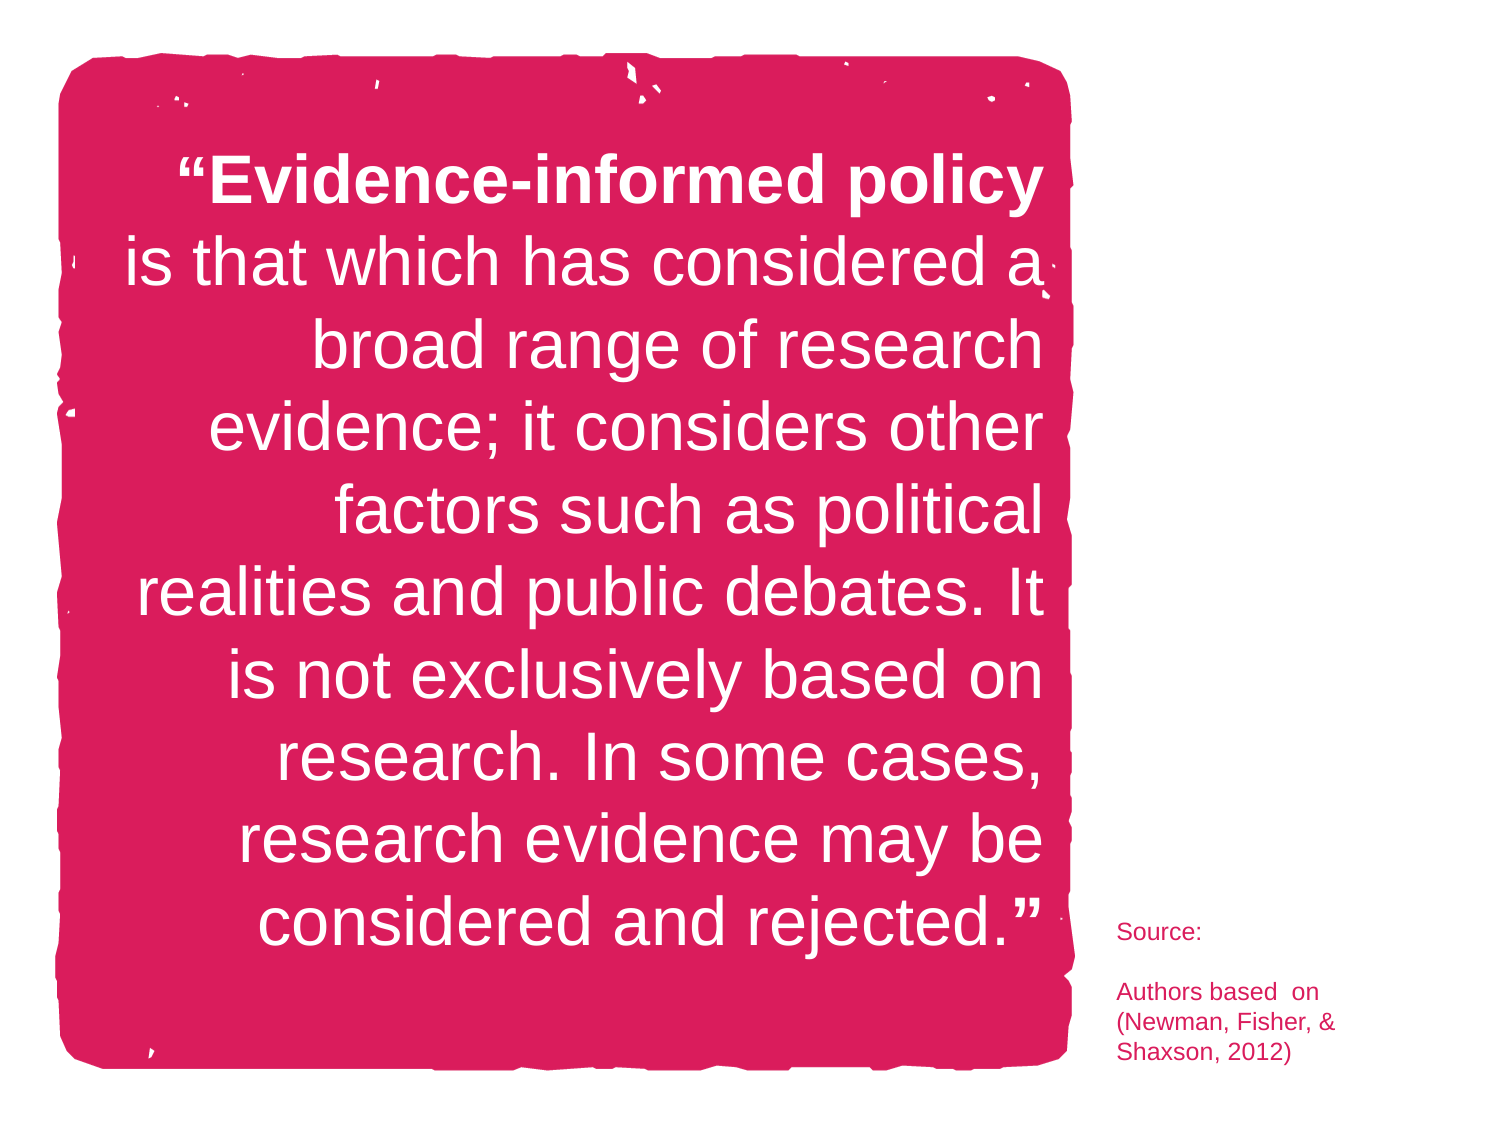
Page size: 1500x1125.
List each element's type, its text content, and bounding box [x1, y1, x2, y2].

picture [0, 0, 1500, 1125]
title “Evidence-informed policy is that which has considered a broad range of research evidence; it considers other factors such as political realities and public debates. It is not exclusively based on research. In some cases, research evidence may be considered and rejected.” [123, 134, 1046, 1047]
text_box Source: Authors based on (Newman, Fisher, & Shaxson, 2012) [1116, 66, 1436, 1066]
